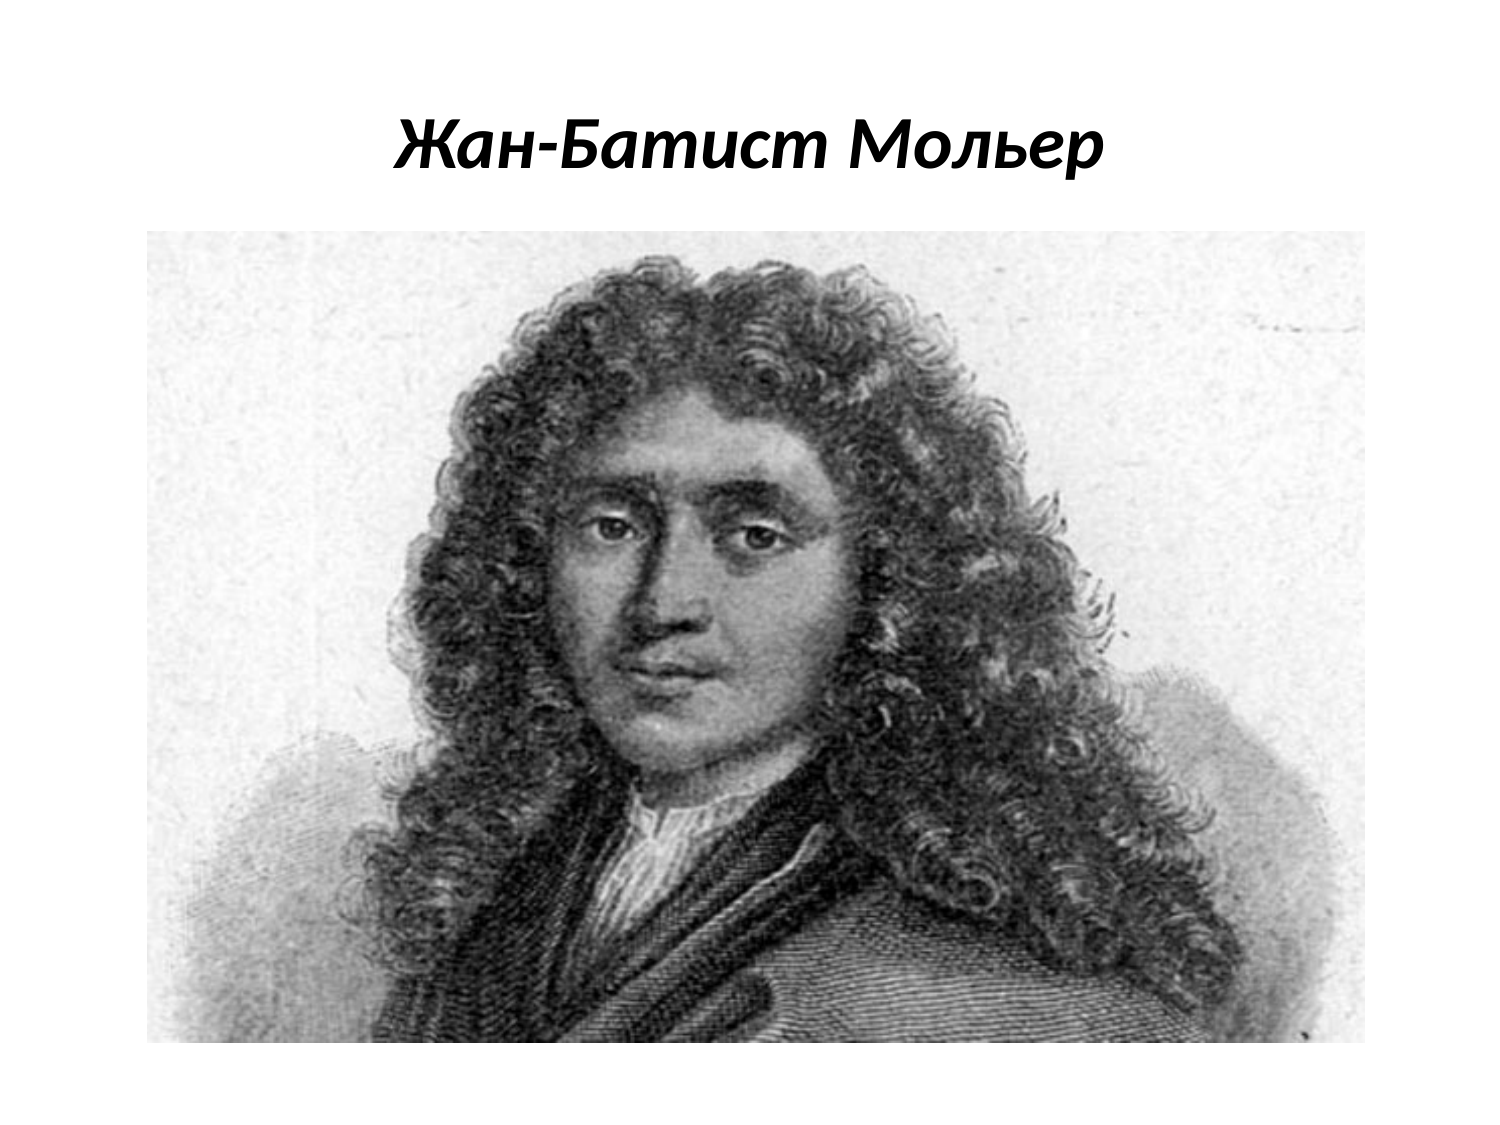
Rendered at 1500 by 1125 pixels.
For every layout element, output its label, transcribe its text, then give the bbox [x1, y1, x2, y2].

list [147, 231, 1365, 1043]
title Жан-Батист Мольер [75, 45, 1425, 233]
